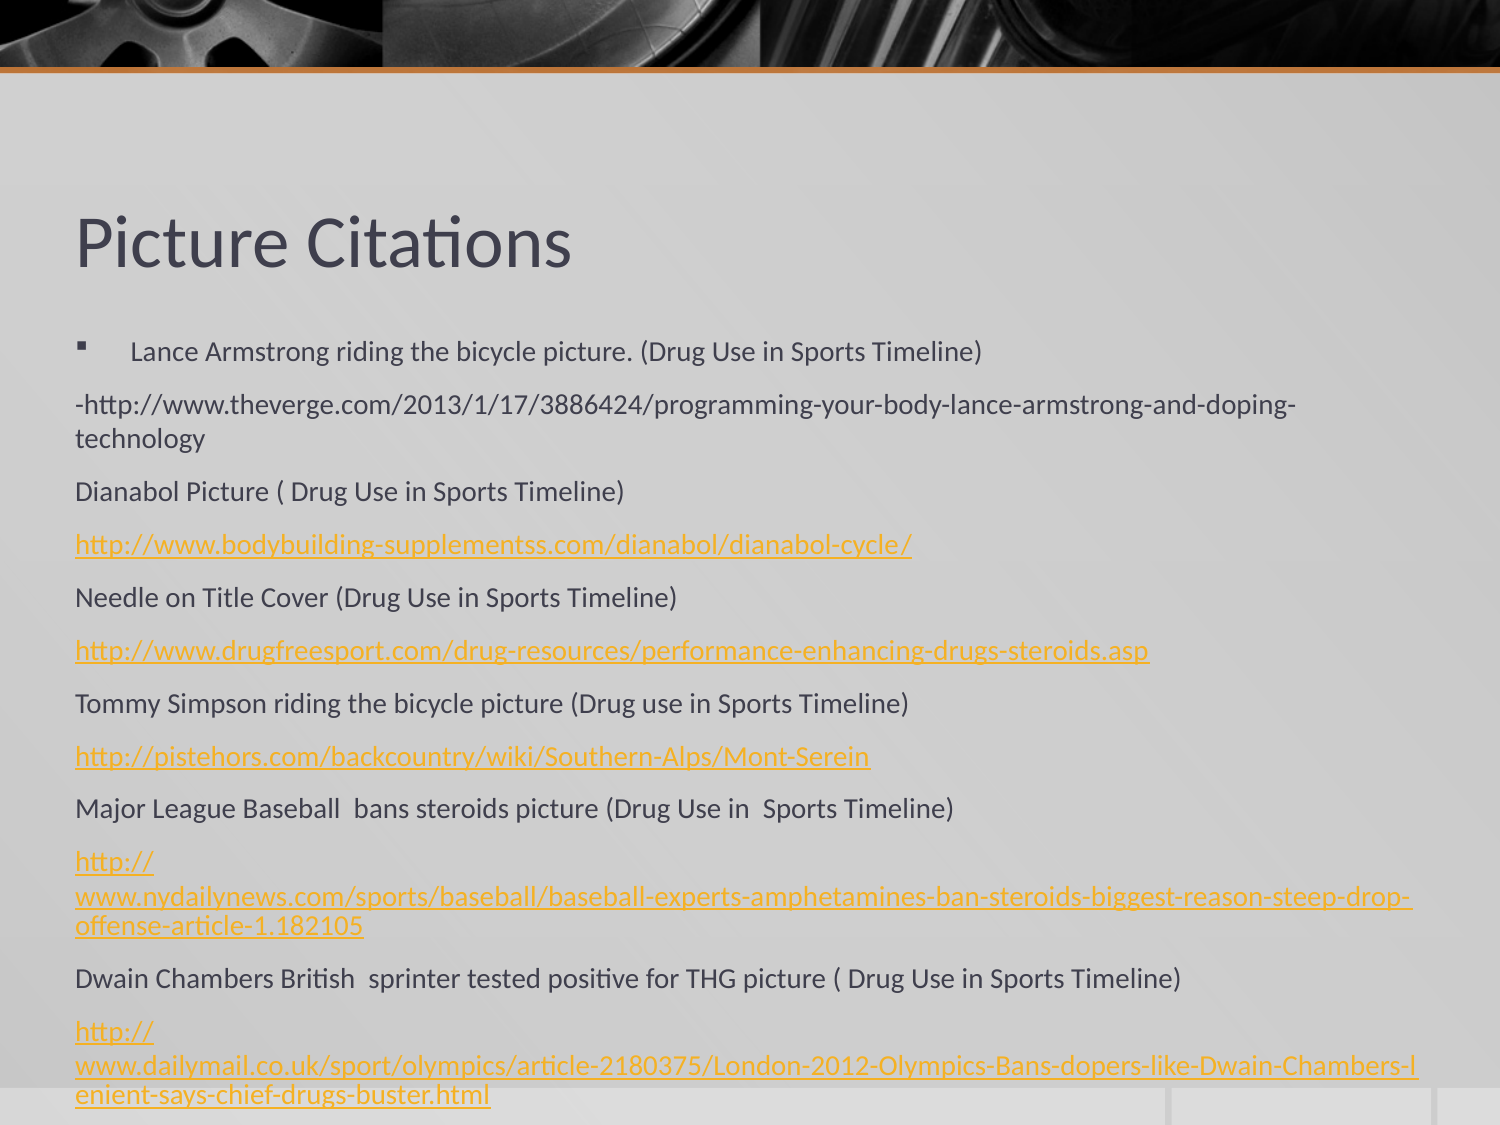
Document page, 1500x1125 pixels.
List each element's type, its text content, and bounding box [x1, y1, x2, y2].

picture [0, 0, 1500, 67]
list Lance Armstrong riding the bicycle picture. (Drug Use in Sports Timeline) -http://www.theverge.com/2013/1/17/3886424/programming-your-body-lance-armstrong-and-doping-technology Dianabol Picture ( Drug Use in Sports Timeline) http://www.bodybuilding-supplementss.com/dianabol/dianabol-cycle/ Needle on Title Cover (Drug Use in Sports Timeline) http://www.drugfreesport.com/drug-resources/performance-enhancing-drugs-steroids.asp Tommy Simpson riding the bicycle picture (Drug use in Sports Timeline) http://pistehors.com/backcountry/wiki/Southern-Alps/Mont-Serein Major League Baseball bans steroids picture (Drug Use in Sports Timeline) http://www.nydailynews.com/sports/baseball/baseball-experts-amphetamines-ban-steroids-biggest-reason-steep-drop-offense-article-1.182105 Dwain Chambers British sprinter tested positive for THG picture ( Drug Use in Sports Timeline) http://www.dailymail.co.uk/sport/olympics/article-2180375/London-2012-Olympics-Bans-dopers-like-Dwain-Chambers-lenient-says-chief-drugs-buster.html [75, 324, 1425, 1063]
title Picture Citations [75, 162, 1425, 313]
